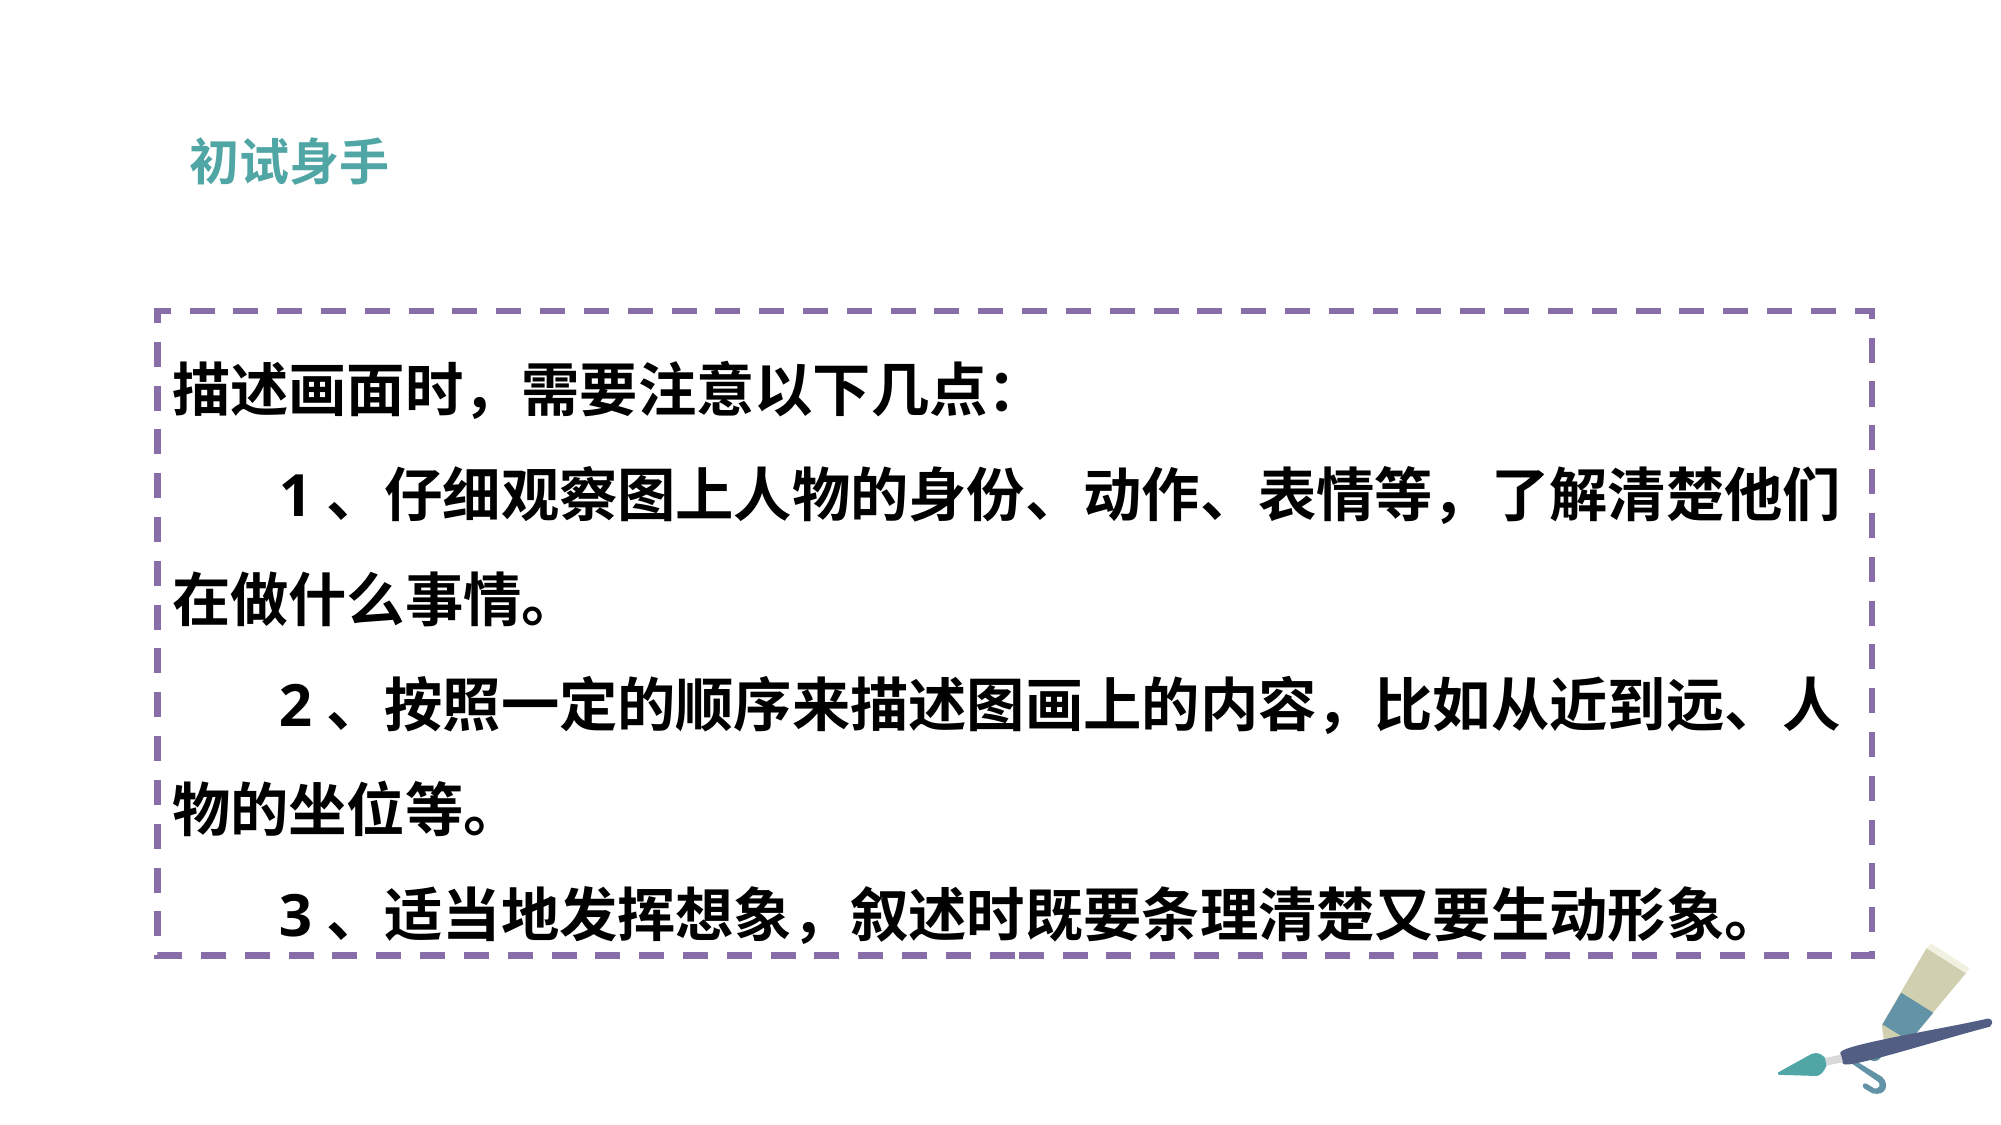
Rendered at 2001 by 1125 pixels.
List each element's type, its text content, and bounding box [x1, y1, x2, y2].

text_box 初试身手 [174, 123, 405, 199]
text_box 描述画面时，需要注意以下几点： 1、仔细观察图上人物的身份、动作、表情等，了解清楚他们在做什么事情。 2、按照一定的顺序来描述图画上的内容，比如从近到远、人物的坐位等。 3、适当地发挥想象，叙述时既要条理清楚又要生动形象。 [156, 310, 1873, 957]
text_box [1811, 945, 1974, 1125]
